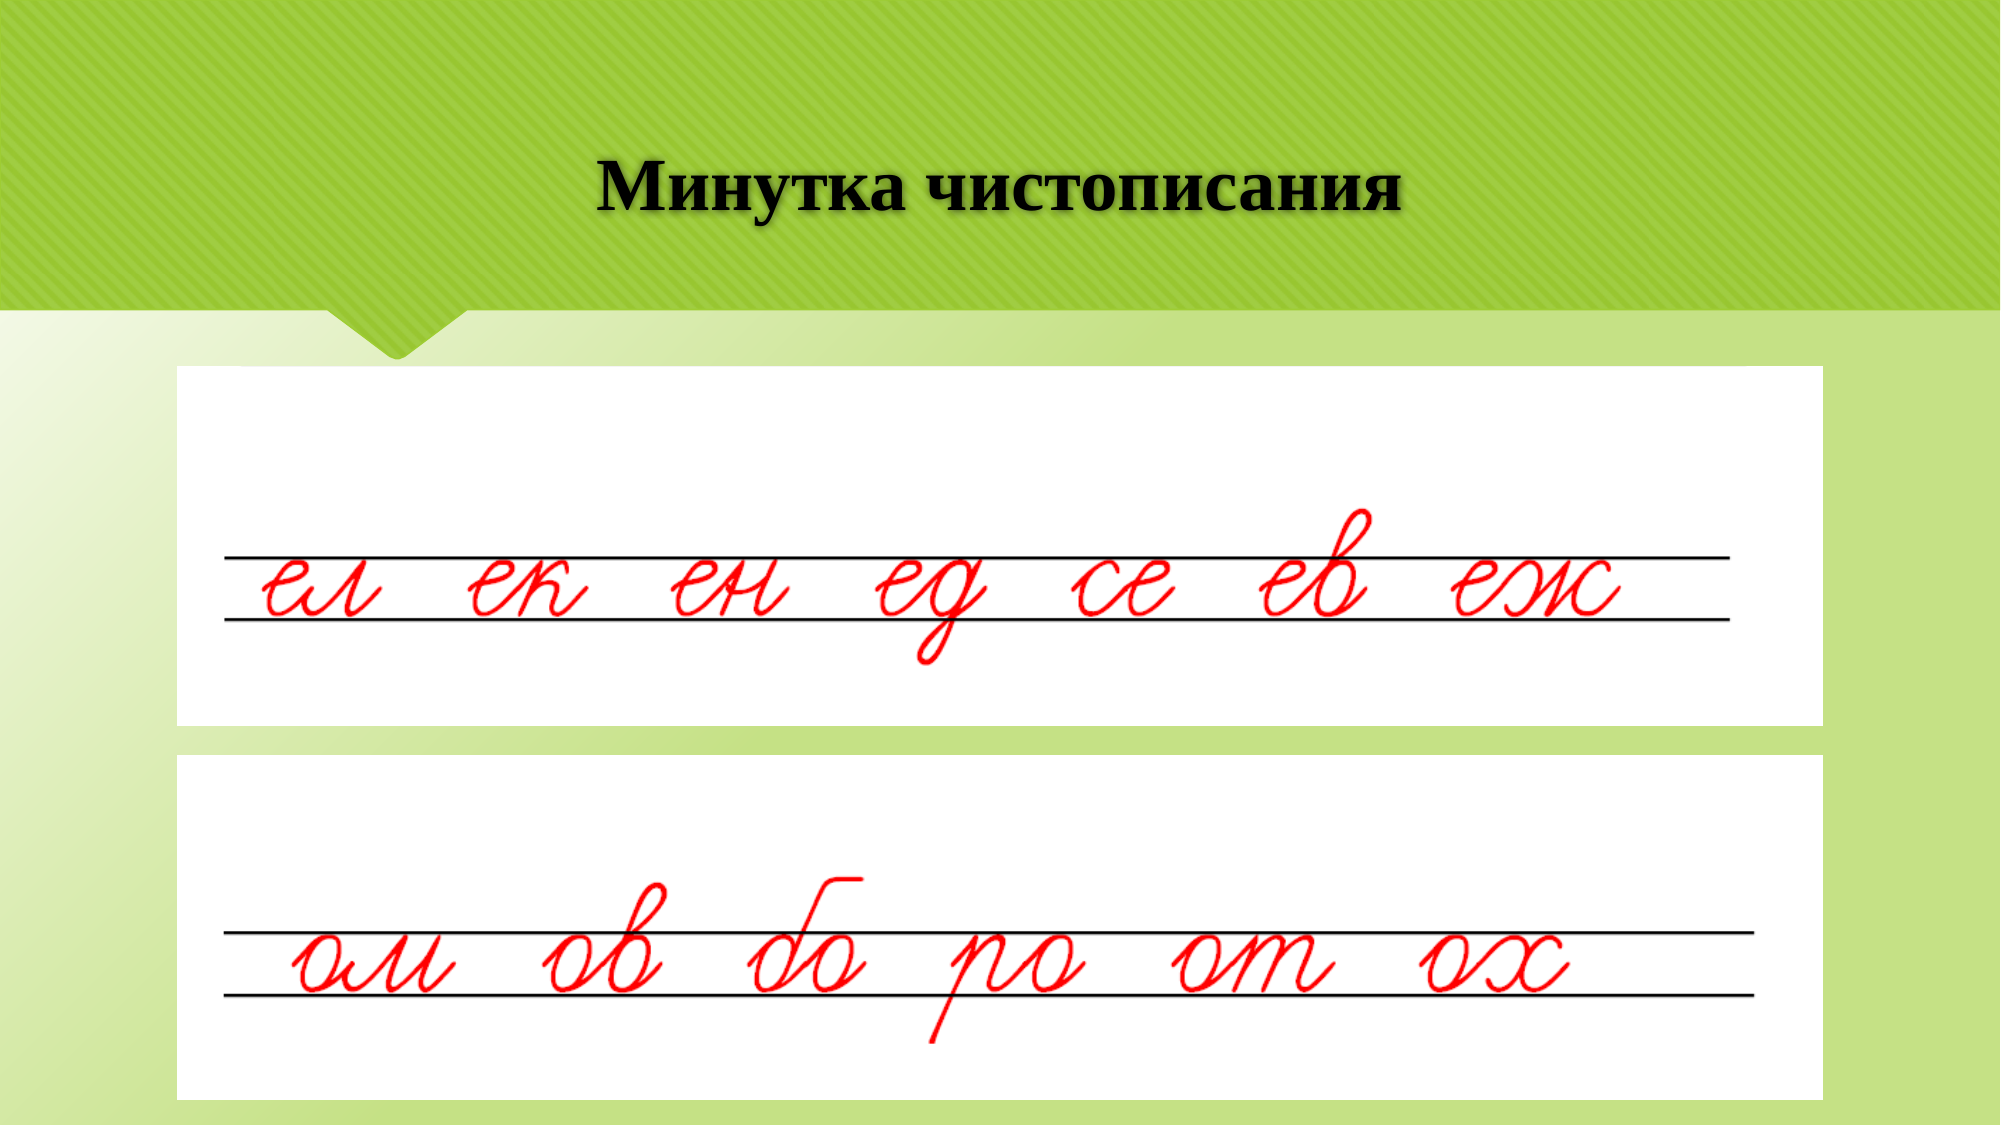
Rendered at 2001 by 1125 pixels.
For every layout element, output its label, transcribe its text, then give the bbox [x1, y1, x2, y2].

title Минутка чистописания [132, 73, 1868, 233]
picture [176, 366, 1824, 726]
picture [176, 754, 1824, 1101]
